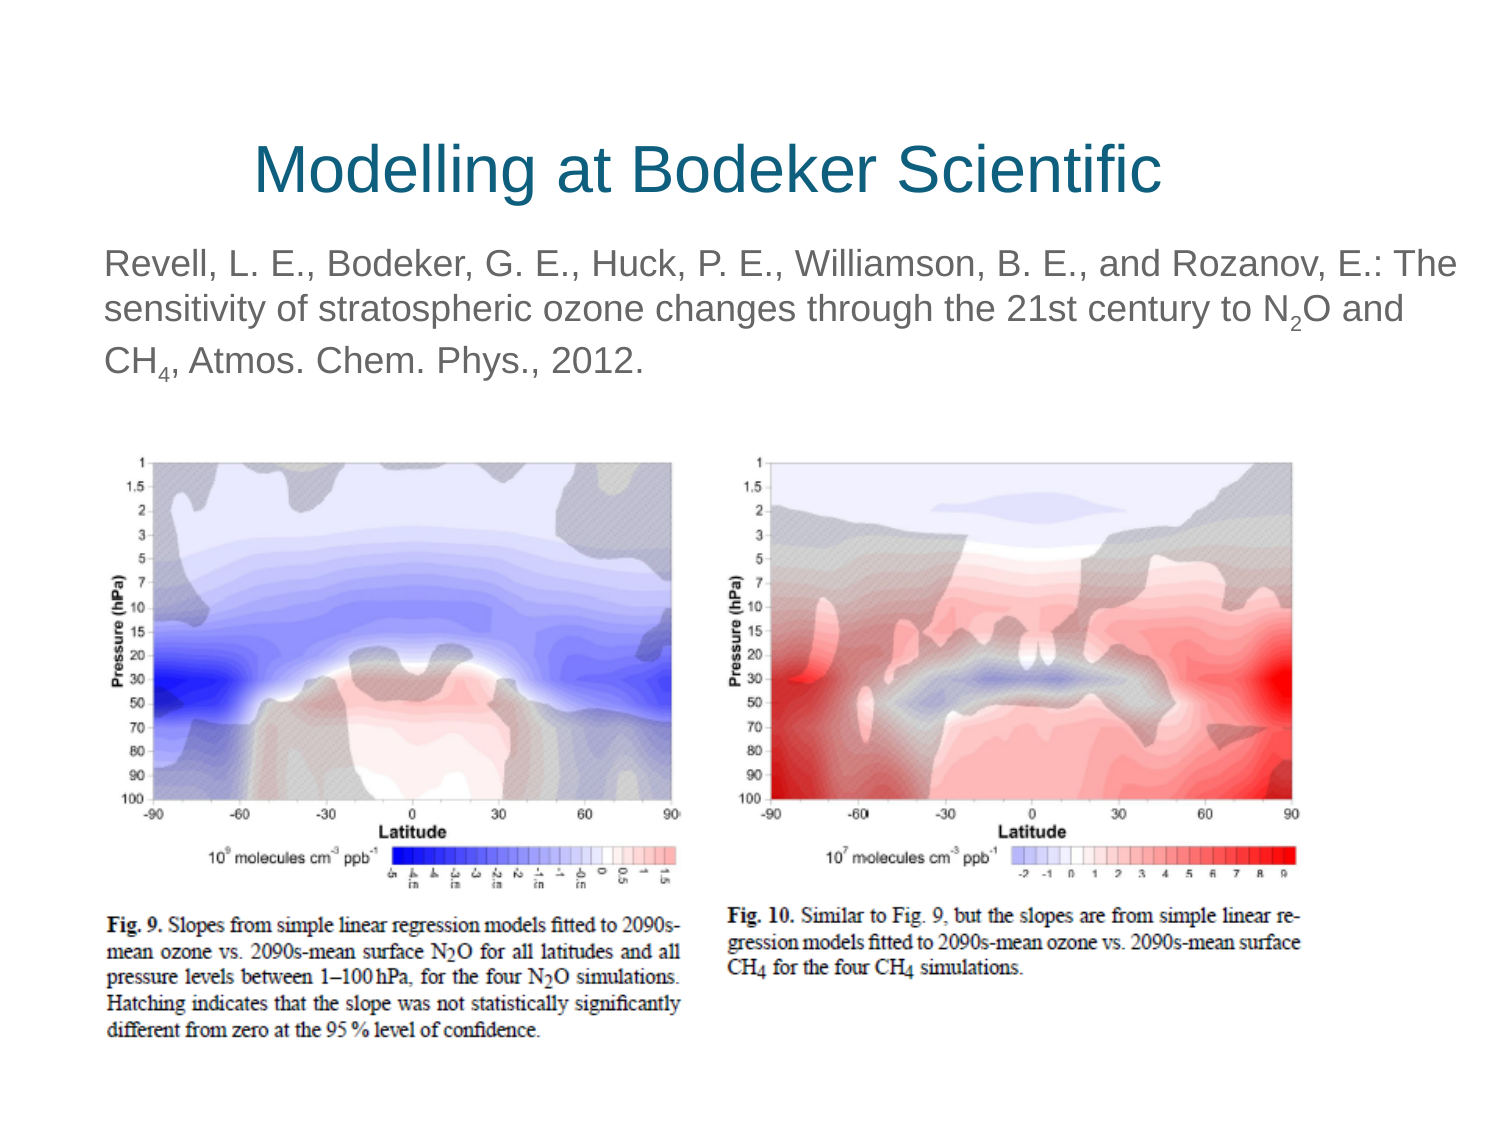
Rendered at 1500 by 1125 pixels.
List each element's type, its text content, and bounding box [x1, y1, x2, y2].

picture [66, 408, 1409, 1042]
text_box Revell, L. E., Bodeker, G. E., Huck, P. E., Williamson, B. E., and Rozanov, E.: The sensitivity of stratospheric ozone changes through the 21st century to N2O and CH4, Atmos. Chem. Phys., 2012. [89, 232, 1481, 395]
title Modelling at Bodeker Scientific [0, 106, 1417, 295]
